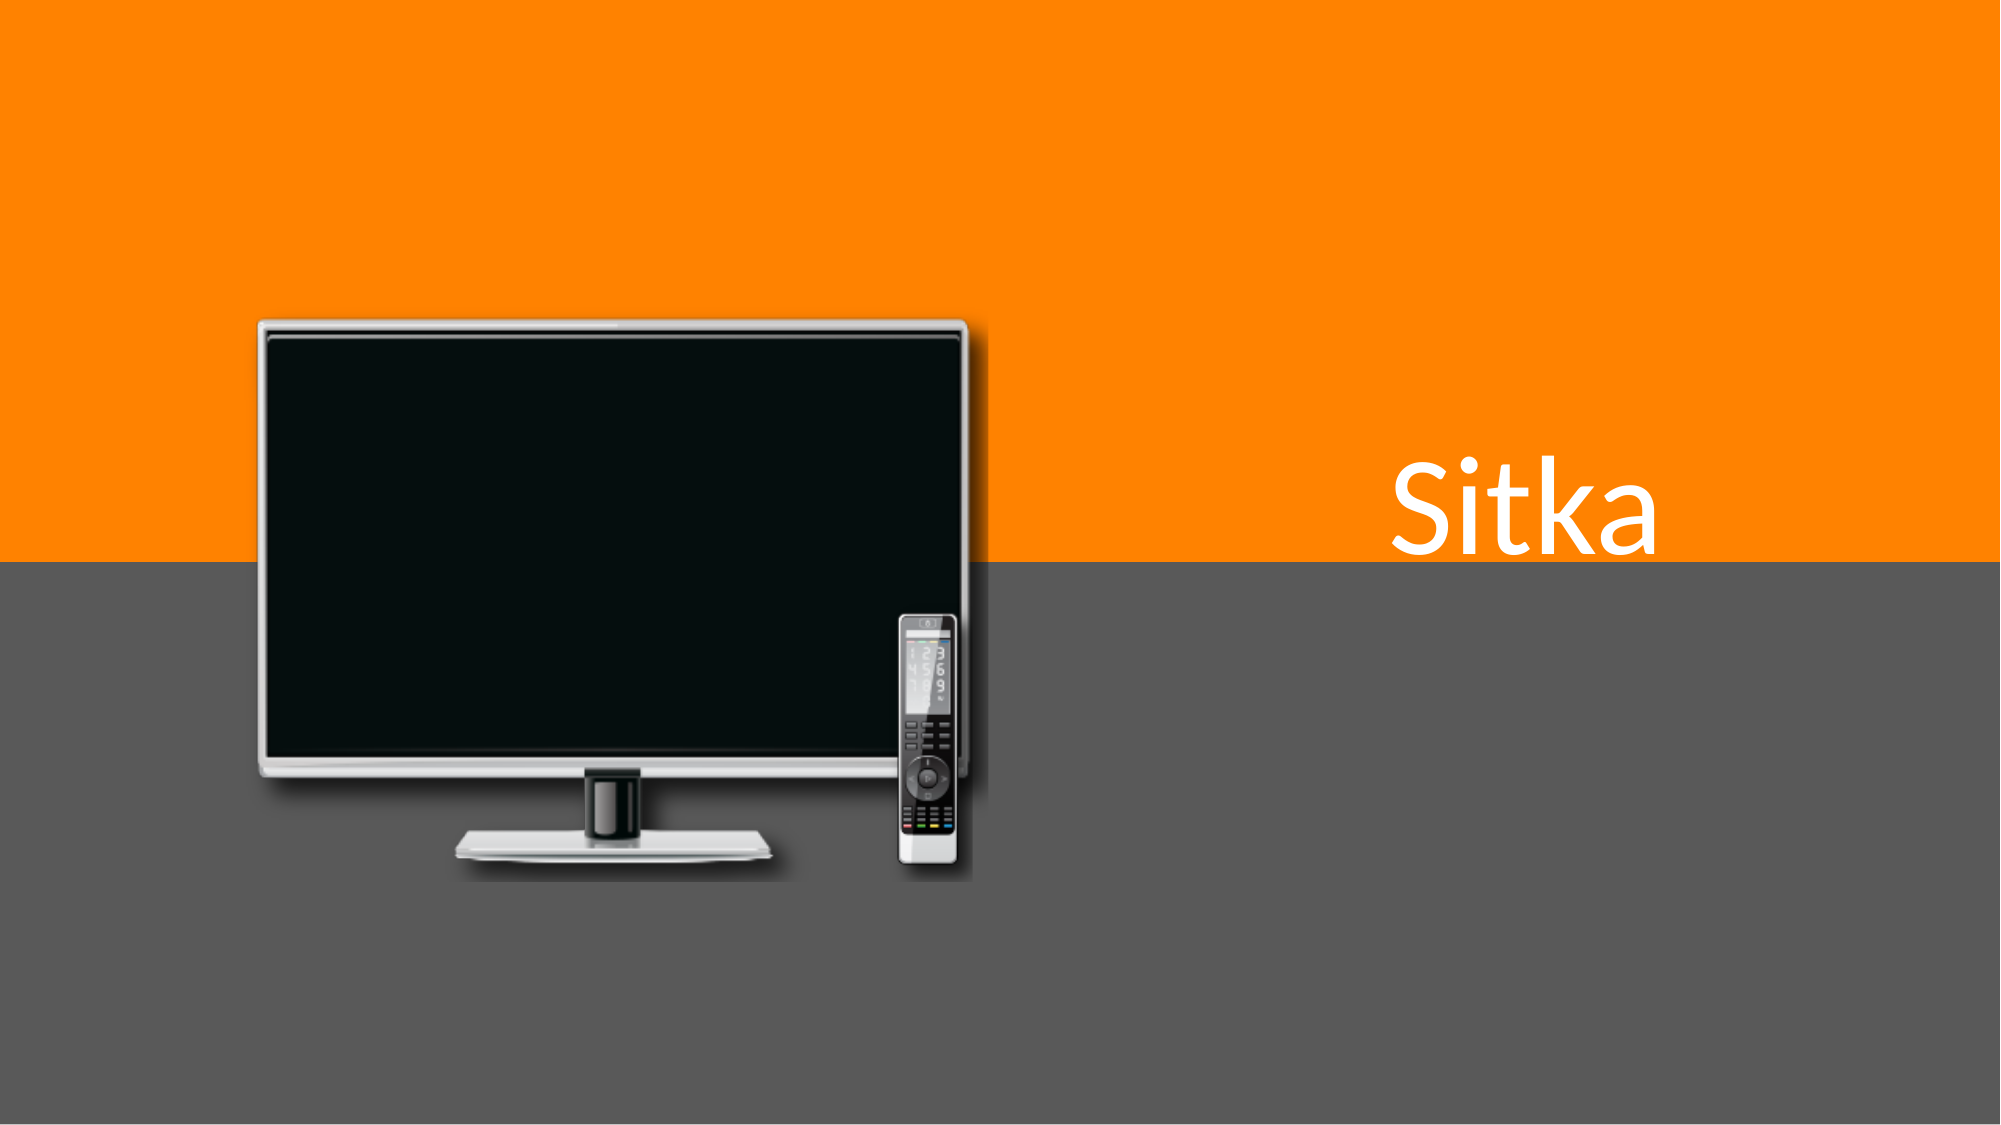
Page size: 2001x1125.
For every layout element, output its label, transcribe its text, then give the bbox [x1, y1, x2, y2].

text_box [0, 561, 2000, 1125]
text_box [0, 0, 2000, 561]
text_box Sitka [1228, 405, 1679, 590]
picture [239, 302, 989, 882]
